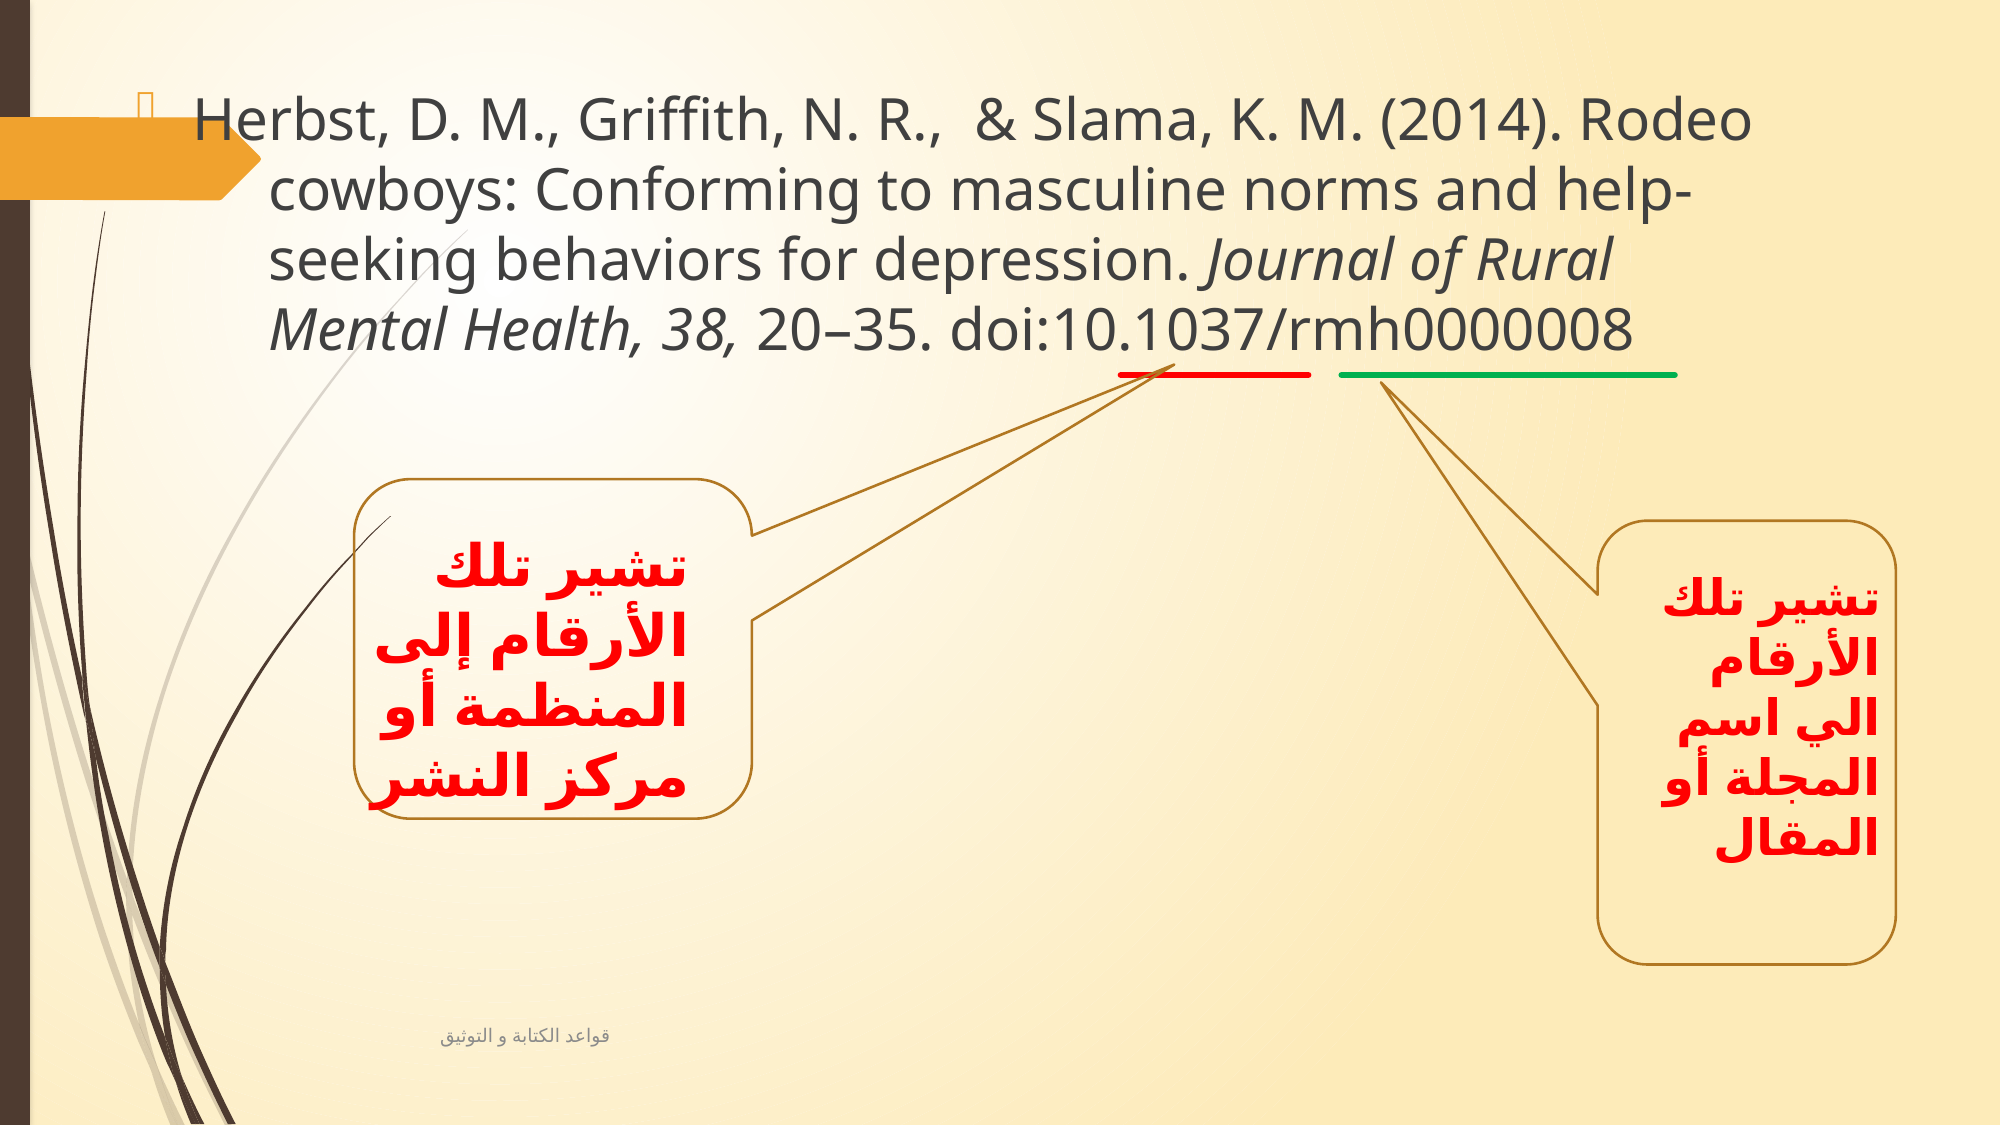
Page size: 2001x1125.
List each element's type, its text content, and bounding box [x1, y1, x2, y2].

text_box تشير تلك الأرقام إلى المنظمة أو مركز النشر [304, 520, 705, 816]
footer قواعد الكتابة و التوثيق [424, 1006, 1675, 1067]
list Herbst, D. M., Griffith, N. R., & Slama, K. M. (2014). Rodeo cowboys: Conforming to masculine norms and help- seeking behaviors for depression. Journal of Rural Mental Health, 38, 20–35. doi:10.1037/rmh0000008 [120, 75, 1896, 1067]
text_box [1379, 383, 1898, 966]
text_box تشير تلك الأرقام الي اسم المجلة أو المقال [1612, 558, 1896, 873]
text_box [1147, 363, 1176, 374]
text_box [354, 383, 1147, 820]
